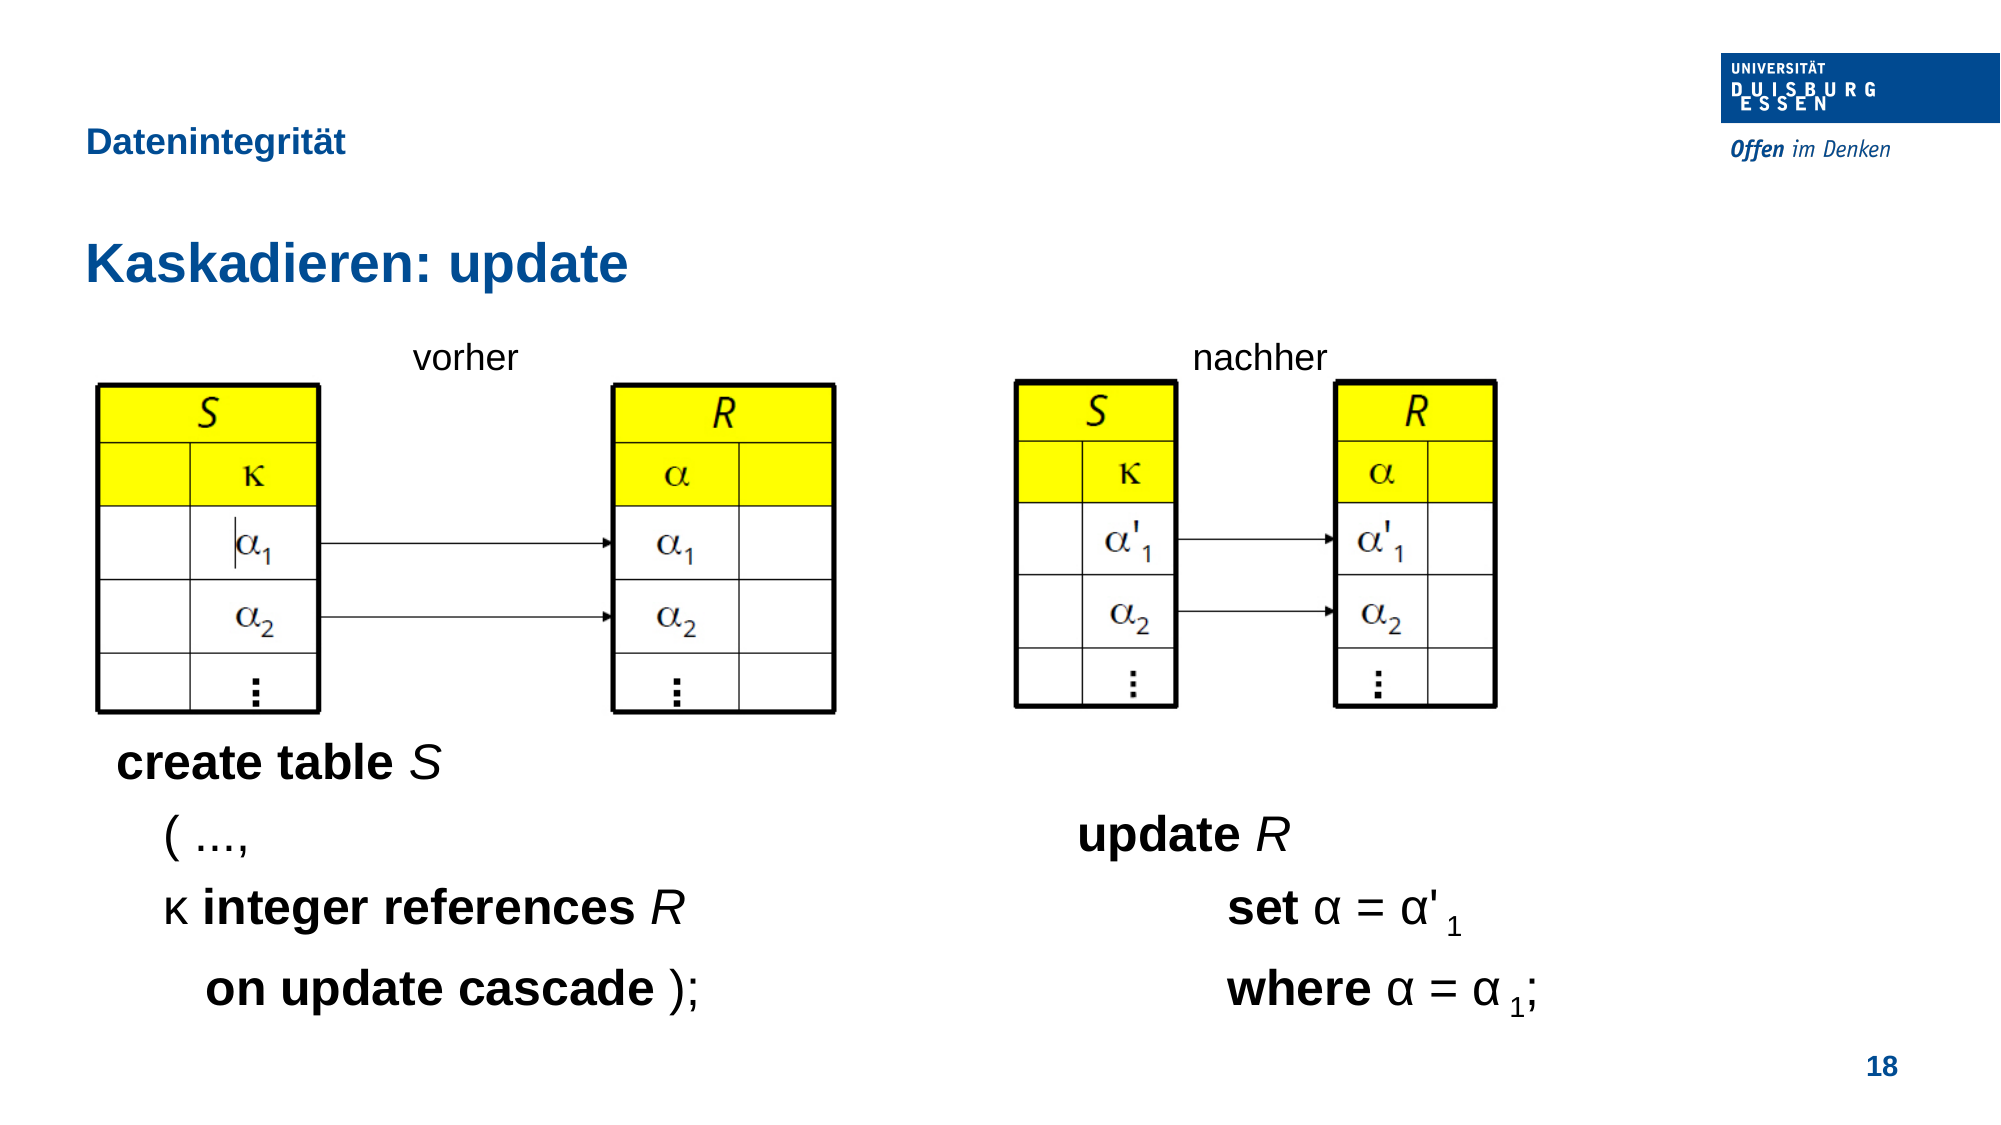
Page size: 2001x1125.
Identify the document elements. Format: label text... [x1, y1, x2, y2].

slide_number 18 [1677, 1039, 1914, 1081]
picture [85, 375, 847, 725]
picture [1721, 53, 2000, 162]
picture [980, 366, 1511, 726]
text_box vorher [398, 325, 534, 375]
list Datenintegrität [85, 122, 1694, 163]
text_box nachher [1177, 325, 1343, 366]
list create table S ( ..., update R κ integer references R set α = α' 1 on update cascade ); where α = α 1; [110, 721, 1719, 997]
list Kaskadieren: update [85, 227, 1694, 303]
